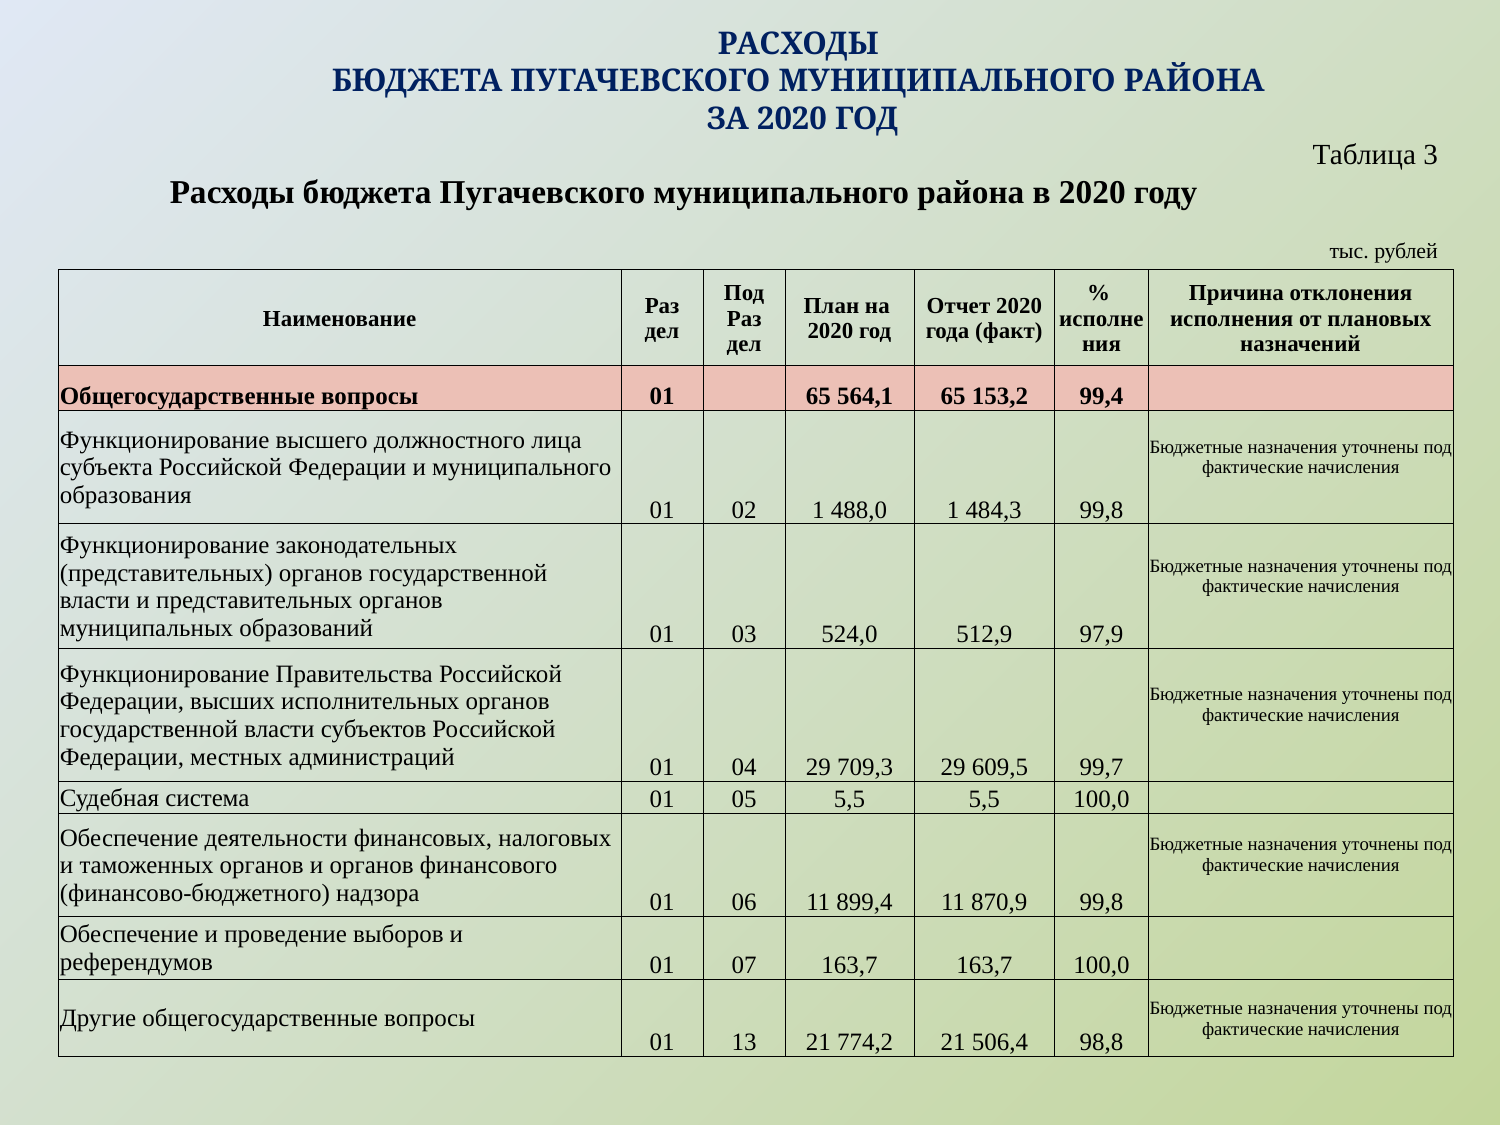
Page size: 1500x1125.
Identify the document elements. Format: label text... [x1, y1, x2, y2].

table_cell Судебная система [59, 782, 621, 813]
table_cell 512,9 [915, 524, 1054, 648]
table_cell 99,8 [1055, 411, 1148, 523]
table_cell 99,7 [1055, 649, 1148, 781]
table_cell 29 609,5 [915, 649, 1054, 781]
table_cell 05 [704, 782, 785, 813]
table_cell 11 899,4 [786, 814, 914, 916]
table_cell 524,0 [786, 524, 914, 648]
table_cell 01 [622, 814, 703, 916]
table_cell 02 [704, 411, 785, 523]
table_cell [1149, 366, 1453, 410]
table_header Раз дел [622, 270, 703, 365]
table_cell 97,9 [1055, 524, 1148, 648]
table_cell 01 [622, 366, 703, 410]
table_cell 65 564,1 [786, 366, 914, 410]
table_cell 04 [704, 649, 785, 781]
table_cell 1 488,0 [786, 411, 914, 523]
table_cell Бюджетные назначения уточнены под фактические начисления [1149, 814, 1453, 916]
table_cell 98,8 [1055, 980, 1148, 1056]
table_cell Бюджетные назначения уточнены под фактические начисления [1149, 411, 1453, 523]
table_cell 13 [704, 980, 785, 1056]
table_cell 21 506,4 [915, 980, 1054, 1056]
table_cell 163,7 [915, 917, 1054, 979]
table_header % исполнения [1055, 270, 1148, 365]
table_header Отчет 2020 года (факт) [915, 270, 1054, 365]
table_cell 5,5 [915, 782, 1054, 813]
table_cell Функционирование законодательных (представительных) органов государственной власти и представительных органов муниципальных образований [59, 524, 621, 648]
table_cell Бюджетные назначения уточнены под фактические начисления [1149, 980, 1453, 1056]
table_cell 29 709,3 [786, 649, 914, 781]
table_cell 99,8 [1055, 814, 1148, 916]
table_cell [1149, 782, 1453, 813]
table_cell 5,5 [786, 782, 914, 813]
table_cell [704, 366, 785, 410]
table_cell 01 [622, 782, 703, 813]
table_header Под Раз дел [704, 270, 785, 365]
table_cell Обеспечение деятельности финансовых, налоговых и таможенных органов и органов финансового (финансово-бюджетного) надзора [59, 814, 621, 916]
table_cell Другие общегосударственные вопросы [59, 980, 621, 1056]
table_cell 06 [704, 814, 785, 916]
table_cell 100,0 [1055, 917, 1148, 979]
table_cell Общегосударственные вопросы [59, 366, 621, 410]
table_cell [1149, 917, 1453, 979]
table_cell 01 [622, 524, 703, 648]
table_cell 01 [622, 411, 703, 523]
table_cell Бюджетные назначения уточнены под фактические начисления [1149, 649, 1453, 781]
table_header Причина отклонения исполнения от плановых назначений [1149, 270, 1453, 365]
table_header Наименование [59, 270, 621, 365]
table_cell 65 153,2 [915, 366, 1054, 410]
table_cell 99,4 [1055, 366, 1148, 410]
table_cell 01 [622, 980, 703, 1056]
table_cell 03 [704, 524, 785, 648]
table_cell 100,0 [1055, 782, 1148, 813]
table_cell 1 484,3 [915, 411, 1054, 523]
table_cell 01 [622, 917, 703, 979]
table_cell Функционирование Правительства Российской Федерации, высших исполнительных органов государственной власти субъектов Российской Федерации, местных администраций [59, 649, 621, 781]
table_cell Обеспечение и проведение выборов и референдумов [59, 917, 621, 979]
text_box РАСХОДЫ БЮДЖЕТА ПУГАЧЕВСКОГО МУНИЦИПАЛЬНОГО РАЙОНА ЗА 2020 ГОД Таблица 3 Расходы бюджета Пугачевского муниципального района в 2020 году тыс. рублей [93, 15, 1454, 269]
table_cell 21 774,2 [786, 980, 914, 1056]
table_cell Функционирование высшего должностного лица субъекта Российской Федерации и муниципального образования [59, 411, 621, 523]
table_header План на 2020 год [786, 270, 914, 365]
table_cell 01 [622, 649, 703, 781]
table_cell 163,7 [786, 917, 914, 979]
table_cell 11 870,9 [915, 814, 1054, 916]
table_cell 07 [704, 917, 785, 979]
table_cell Бюджетные назначения уточнены под фактические начисления [1149, 524, 1453, 648]
